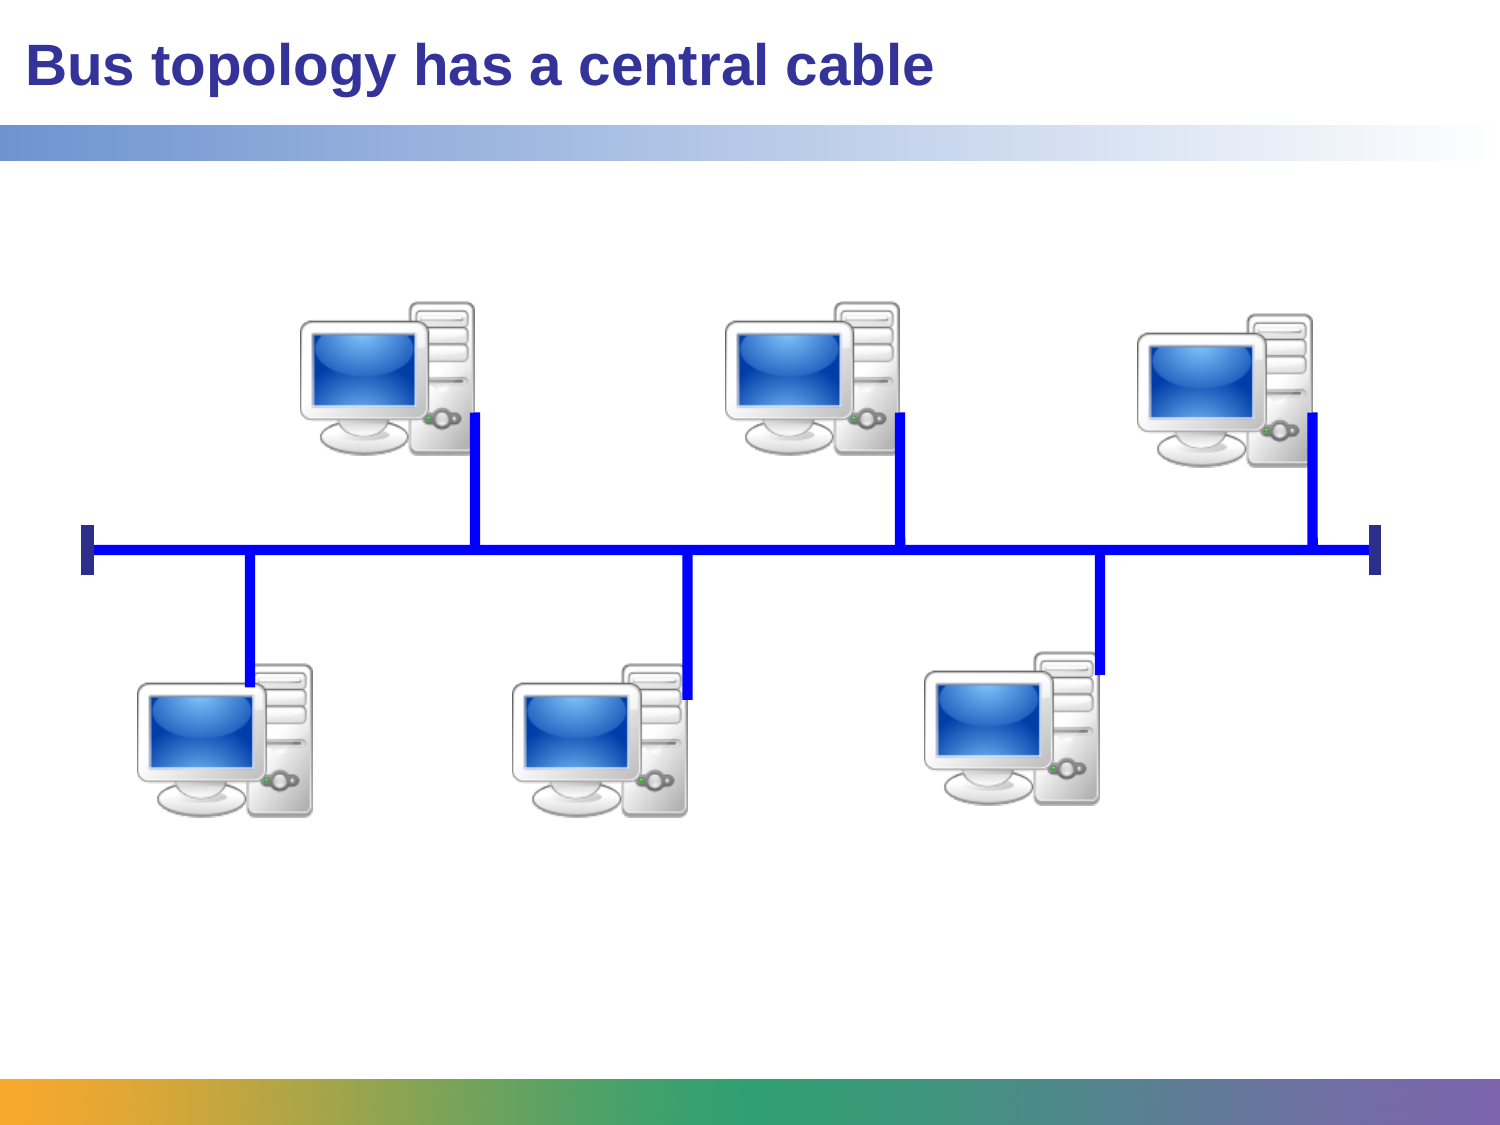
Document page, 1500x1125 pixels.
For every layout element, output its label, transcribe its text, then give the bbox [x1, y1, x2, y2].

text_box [87, 287, 1376, 831]
title Bus topology has a central cable [10, 0, 1474, 126]
picture [0, 1079, 1500, 1125]
